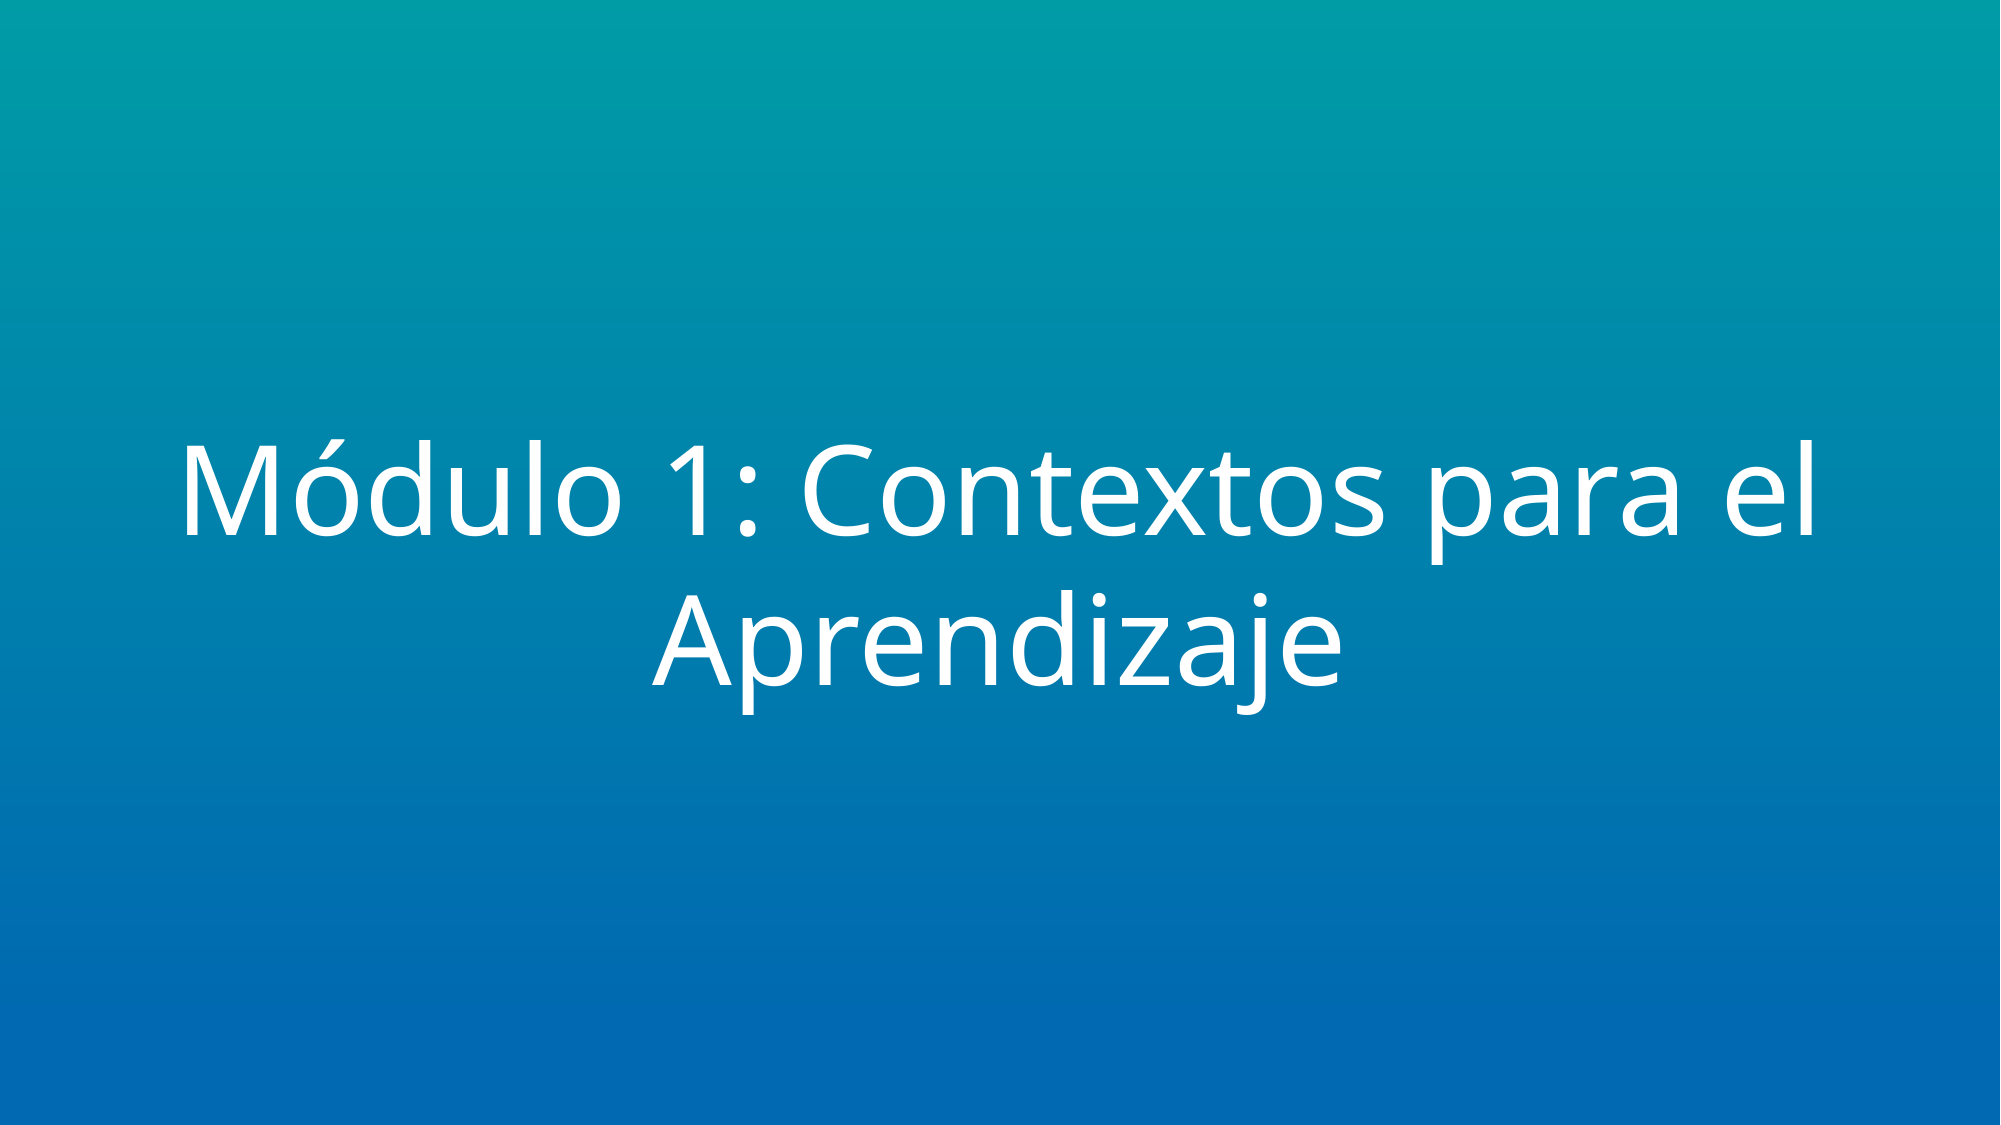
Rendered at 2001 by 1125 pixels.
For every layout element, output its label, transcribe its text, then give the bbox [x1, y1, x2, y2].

text_box Módulo 1: Contextos para el Aprendizaje [0, 403, 2000, 719]
